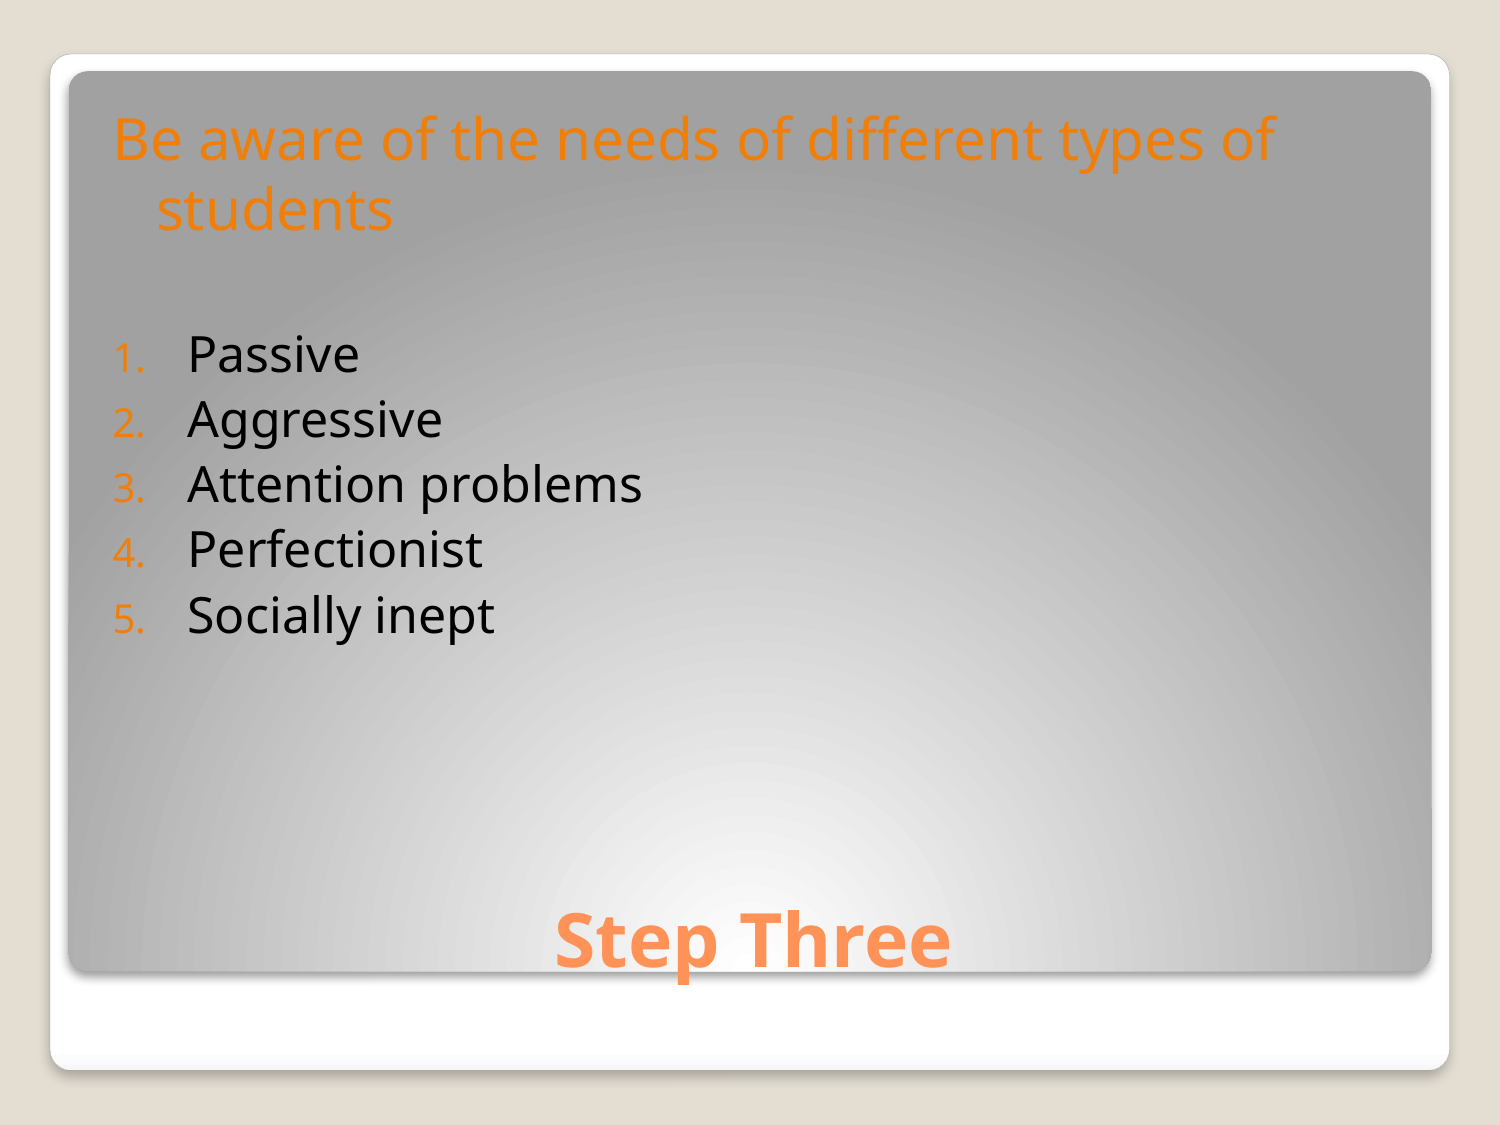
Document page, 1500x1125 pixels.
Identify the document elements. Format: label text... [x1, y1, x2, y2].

title Step Three [82, 849, 1425, 990]
list Be aware of the needs of different types of students Passive Aggressive Attention problems Perfectionist Socially inept [82, 86, 1425, 774]
